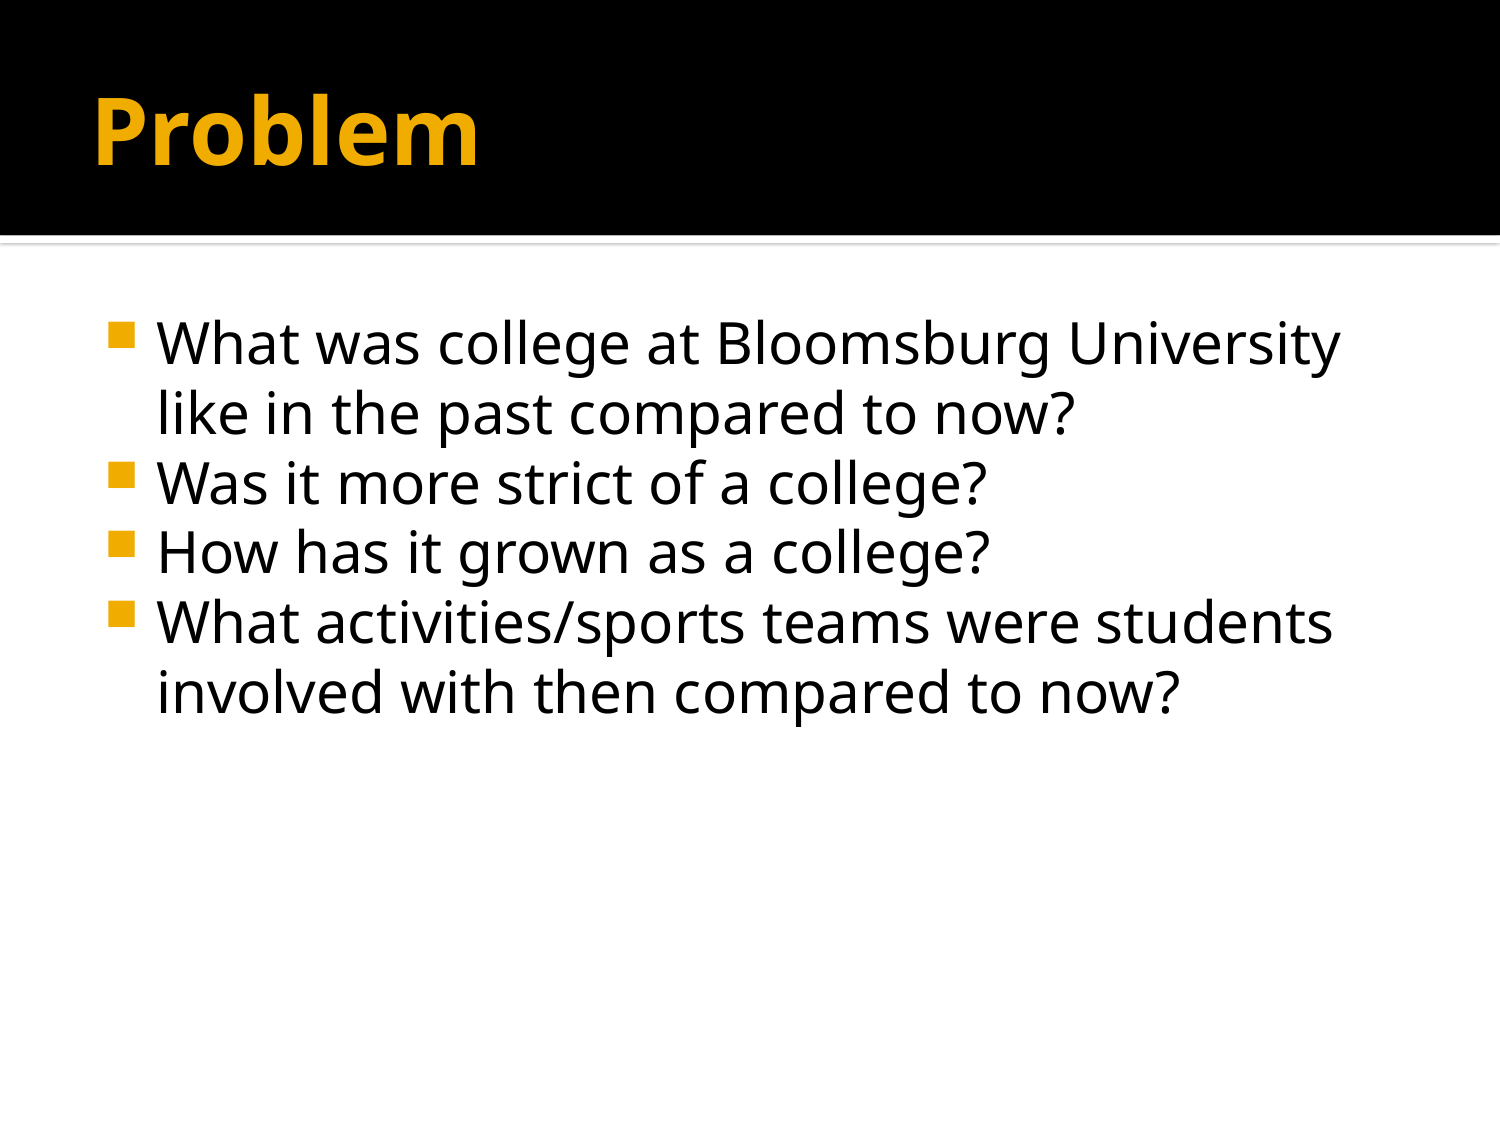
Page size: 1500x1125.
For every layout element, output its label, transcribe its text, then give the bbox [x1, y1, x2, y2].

list What was college at Bloomsburg University like in the past compared to now? Was it more strict of a college? How has it grown as a college? What activities/sports teams were students involved with then compared to now? [75, 291, 1425, 1050]
title Problem [75, 25, 1425, 231]
